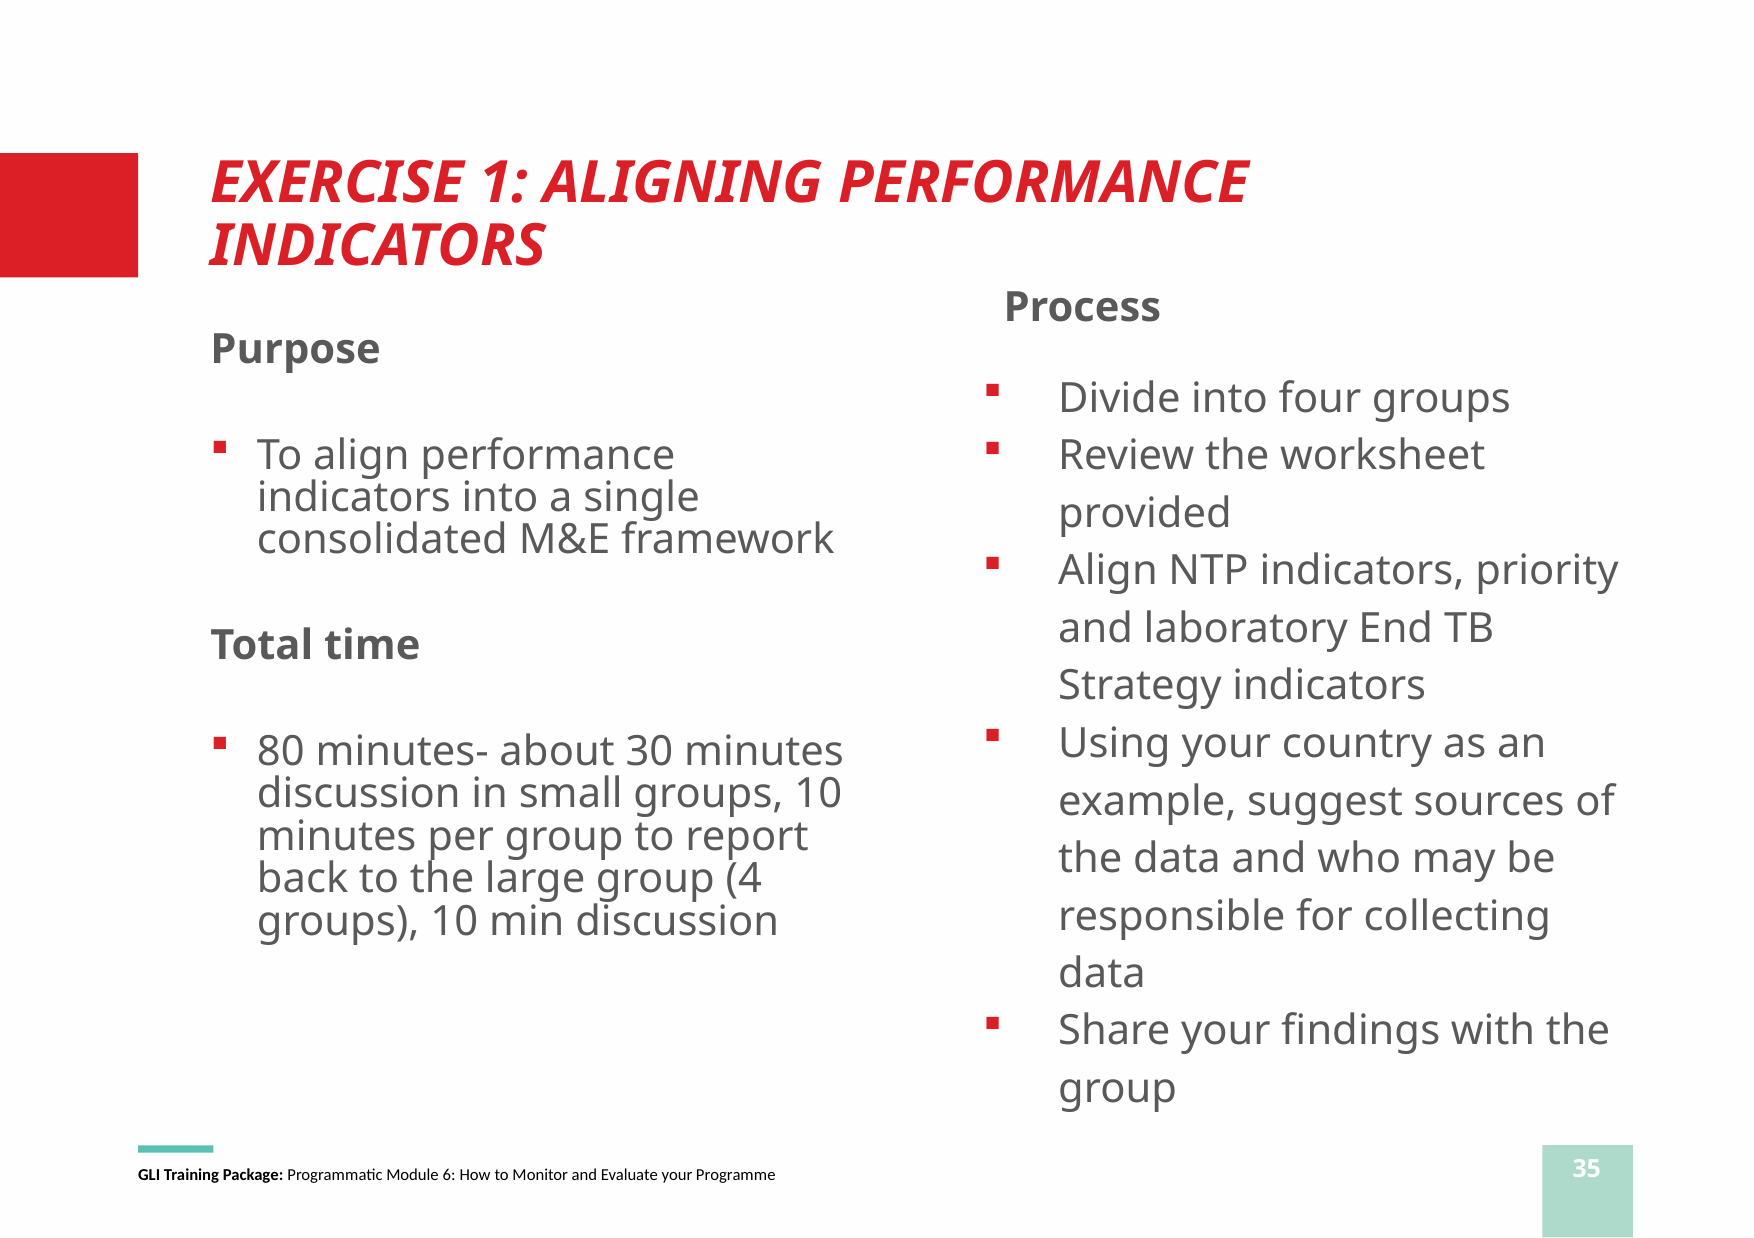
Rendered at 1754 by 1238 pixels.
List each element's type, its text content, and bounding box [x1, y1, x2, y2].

list Process Divide into four groups Review the worksheet provided Align NTP indicators, priority and laboratory End TB Strategy indicators Using your country as an example, suggest sources of the data and who may be responsible for collecting data Share your findings with the group [983, 279, 1621, 1097]
title EXERCISE 1: ALIGNING PERFORMANCE INDICATORS [210, 153, 1543, 278]
list Purpose To align performance indicators into a single consolidated M&E framework Total time 80 minutes- about 30 minutes discussion in small groups, 10 minutes per group to report back to the large group (4 groups), 10 min discussion [210, 329, 849, 1085]
